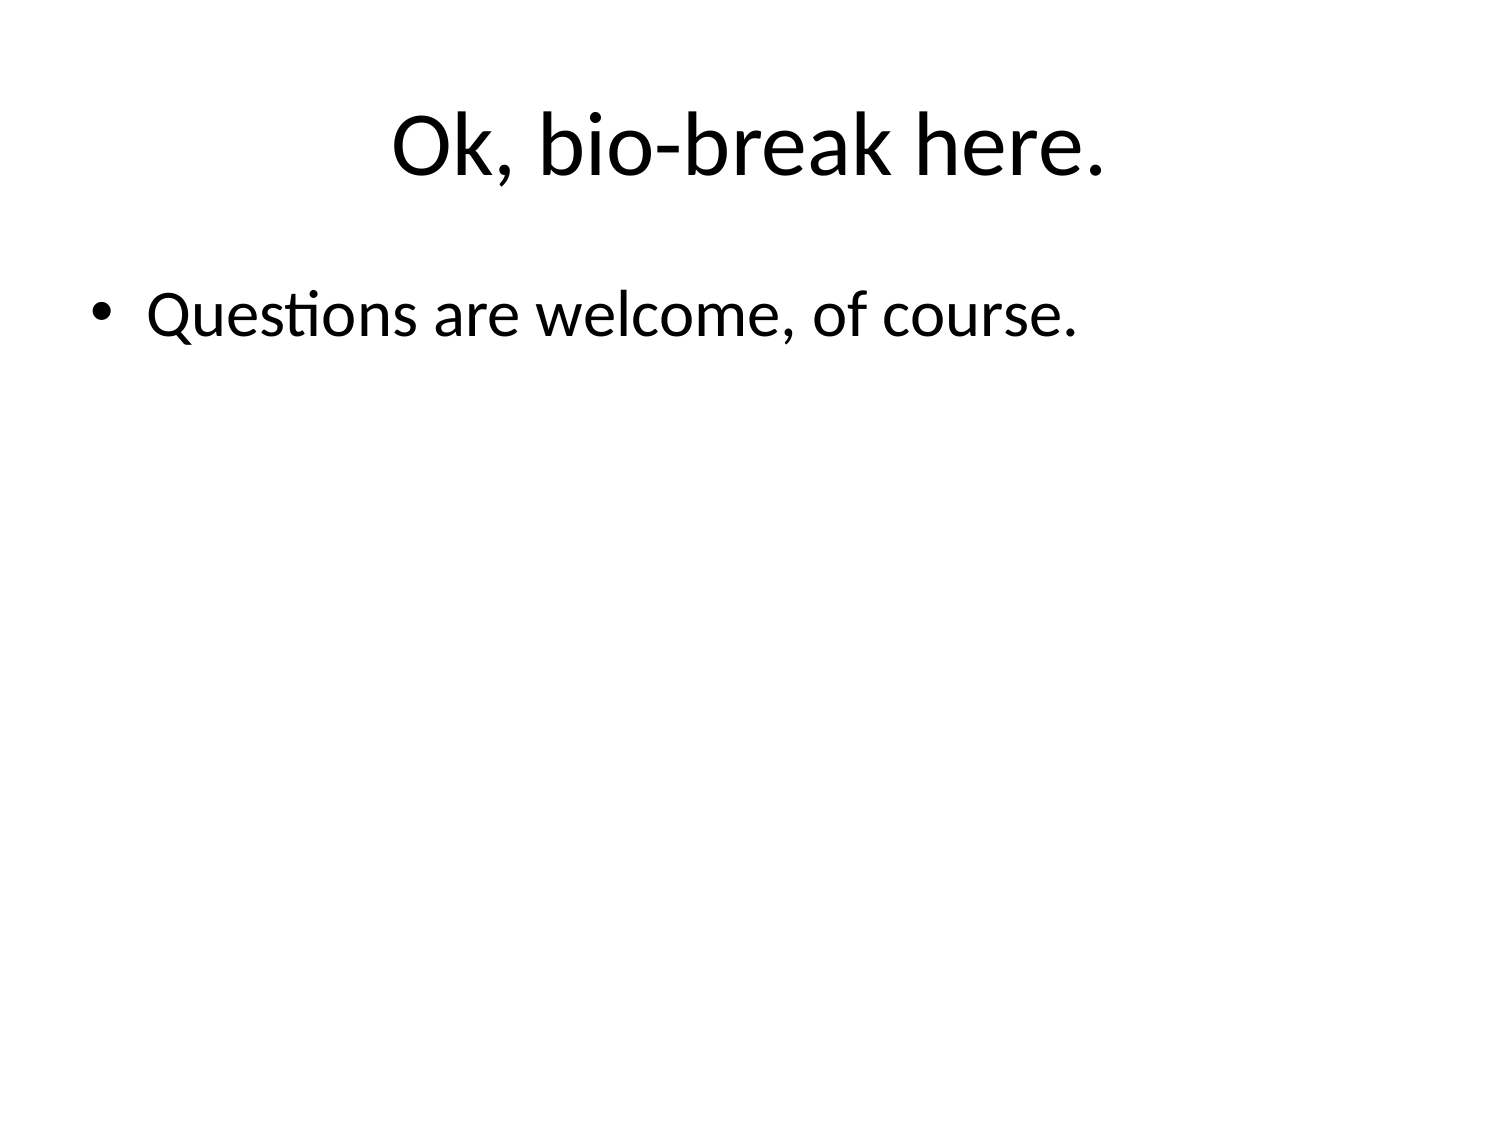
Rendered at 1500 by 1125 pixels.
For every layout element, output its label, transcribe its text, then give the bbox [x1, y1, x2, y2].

list Questions are welcome, of course. [75, 262, 1425, 1005]
title Ok, bio-break here. [75, 45, 1425, 233]
